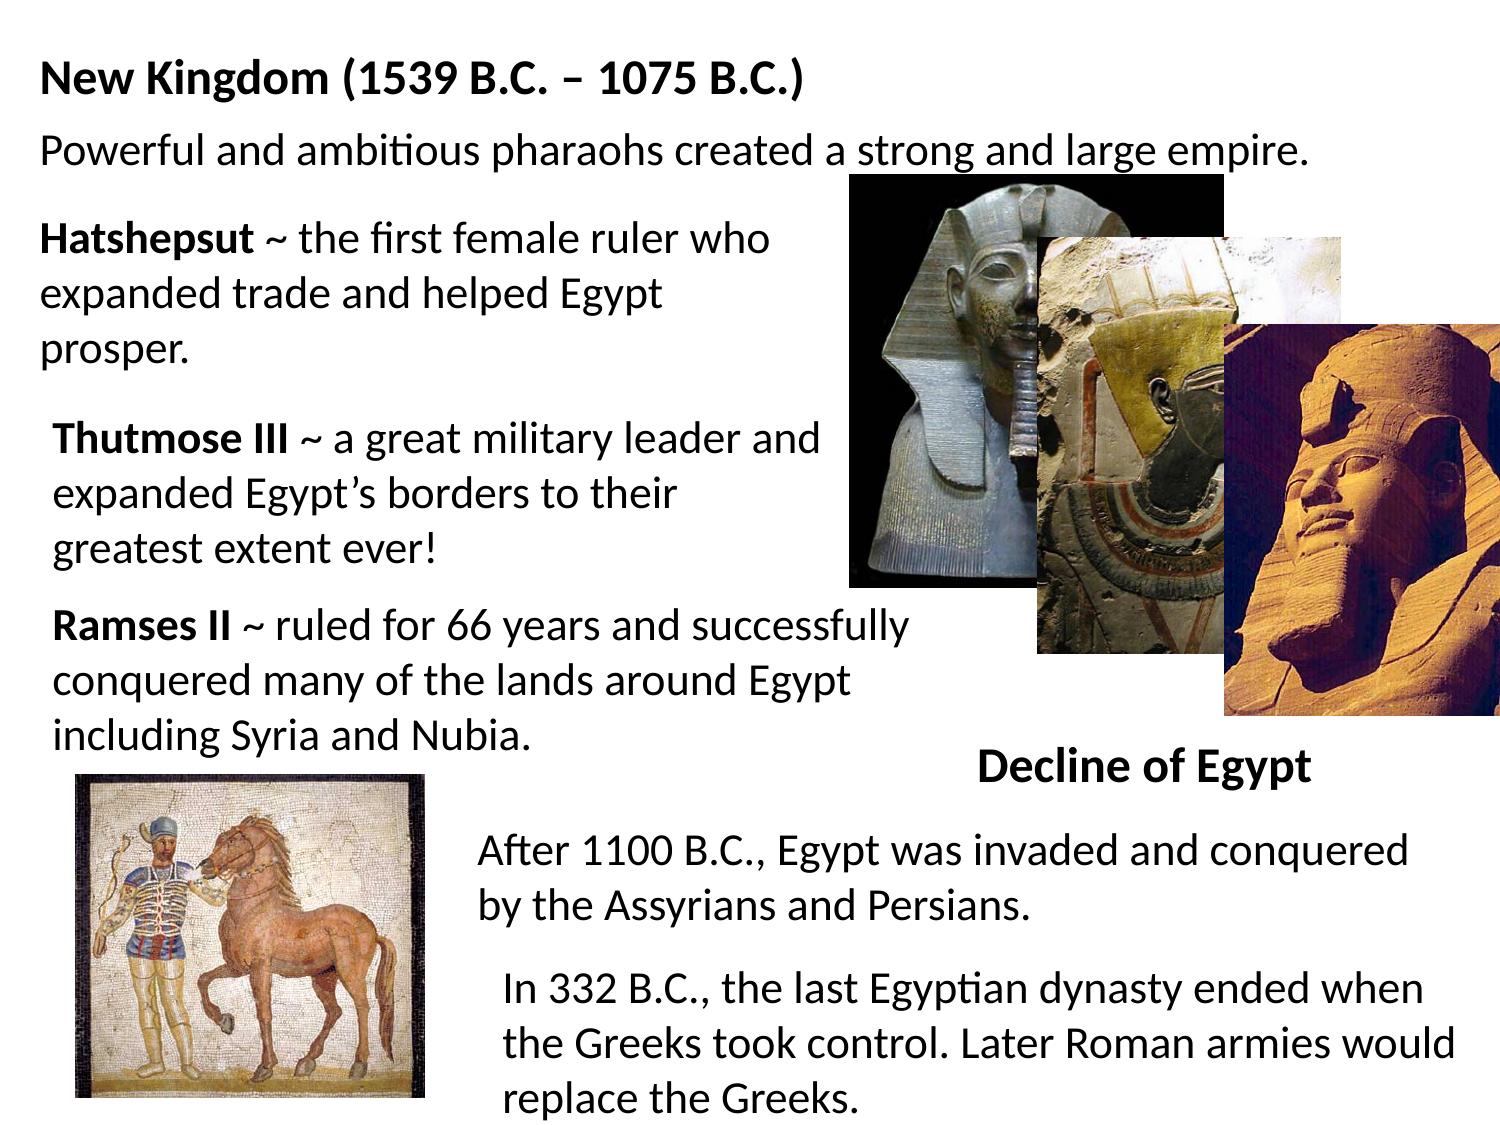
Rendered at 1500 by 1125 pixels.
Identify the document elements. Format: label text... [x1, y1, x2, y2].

text_box After 1100 B.C., Egypt was invaded and conquered by the Assyrians and Persians. [462, 812, 1475, 938]
text_box Thutmose III ~ a great military leader and expanded Egypt’s borders to their greatest extent ever! [37, 399, 844, 580]
text_box Ramses II ~ ruled for 66 years and successfully conquered many of the lands around Egypt including Syria and Nubia. [37, 587, 963, 768]
text_box Hatshepsut ~ the first female ruler who expanded trade and helped Egypt prosper. [24, 200, 838, 380]
text_box Decline of Egypt [962, 724, 1400, 800]
picture [74, 774, 426, 1098]
text_box New Kingdom (1539 B.C. – 1075 B.C.) [24, 37, 938, 112]
text_box Powerful and ambitious pharaohs created a strong and large empire. [24, 112, 1450, 183]
picture [849, 174, 1500, 716]
text_box In 332 B.C., the last Egyptian dynasty ended when the Greeks took control. Later Roman armies would replace the Greeks. [487, 950, 1500, 1125]
